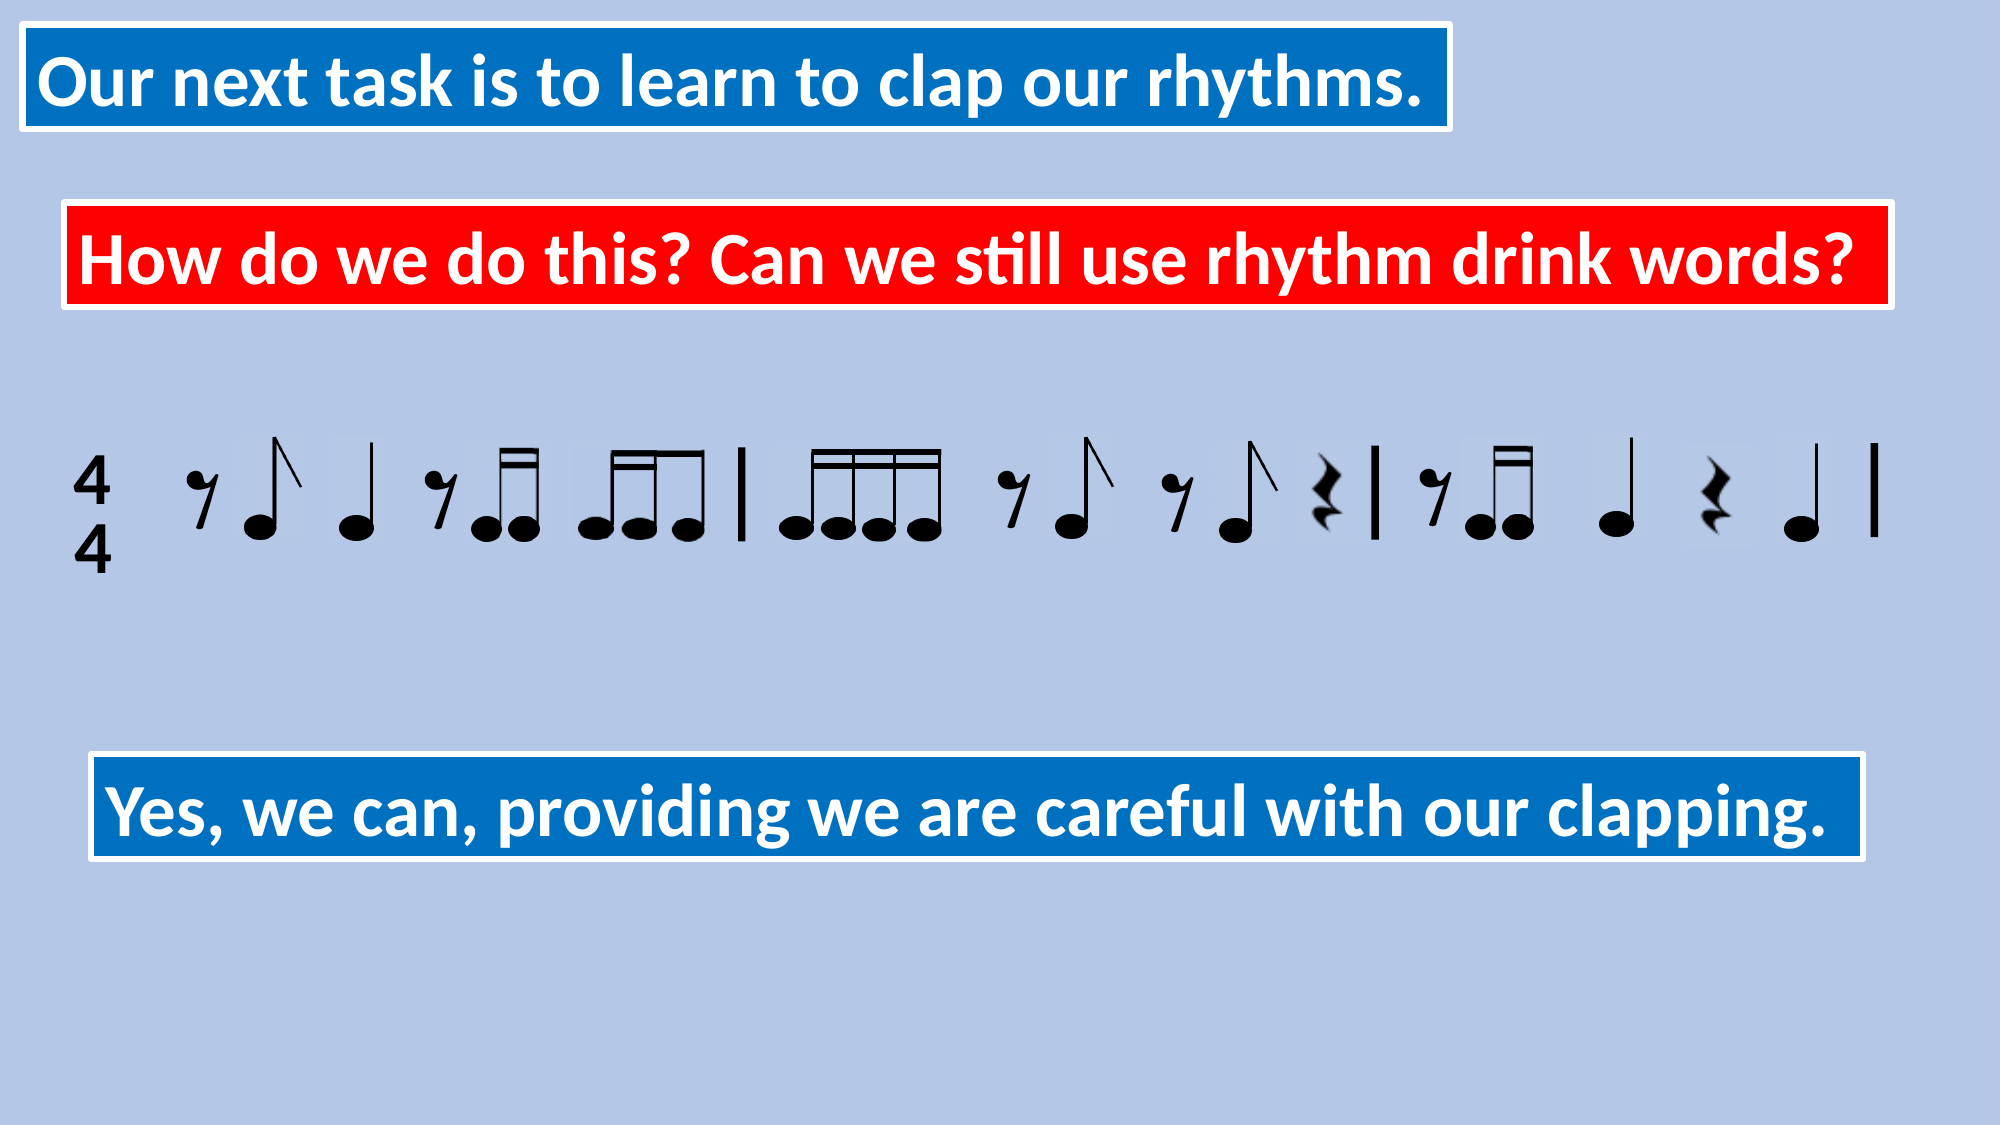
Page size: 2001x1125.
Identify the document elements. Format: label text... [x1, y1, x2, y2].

picture [1775, 437, 1831, 543]
picture [330, 436, 386, 542]
text_box 4 [58, 422, 141, 506]
picture [1160, 472, 1195, 535]
picture [1294, 441, 1366, 545]
picture [1047, 434, 1116, 541]
text_box How do we do this? Can we still use rhythm drink words? [64, 202, 1892, 308]
picture [996, 469, 1032, 531]
picture [773, 445, 942, 542]
picture [1460, 436, 1543, 543]
picture [1683, 444, 1755, 548]
text_box [737, 446, 746, 543]
text_box Our next task is to learn to clap our rhythms. [22, 24, 1450, 130]
text_box [1870, 442, 1879, 538]
text_box [1370, 445, 1380, 541]
picture [236, 434, 304, 542]
picture [1590, 431, 1646, 538]
text_box 4 [59, 491, 142, 575]
picture [1211, 438, 1280, 545]
picture [185, 469, 220, 532]
text_box Yes, we can, providing we are careful with our clapping. [90, 754, 1864, 860]
picture [567, 441, 711, 545]
picture [466, 438, 549, 545]
picture [1418, 467, 1454, 529]
picture [423, 469, 459, 532]
